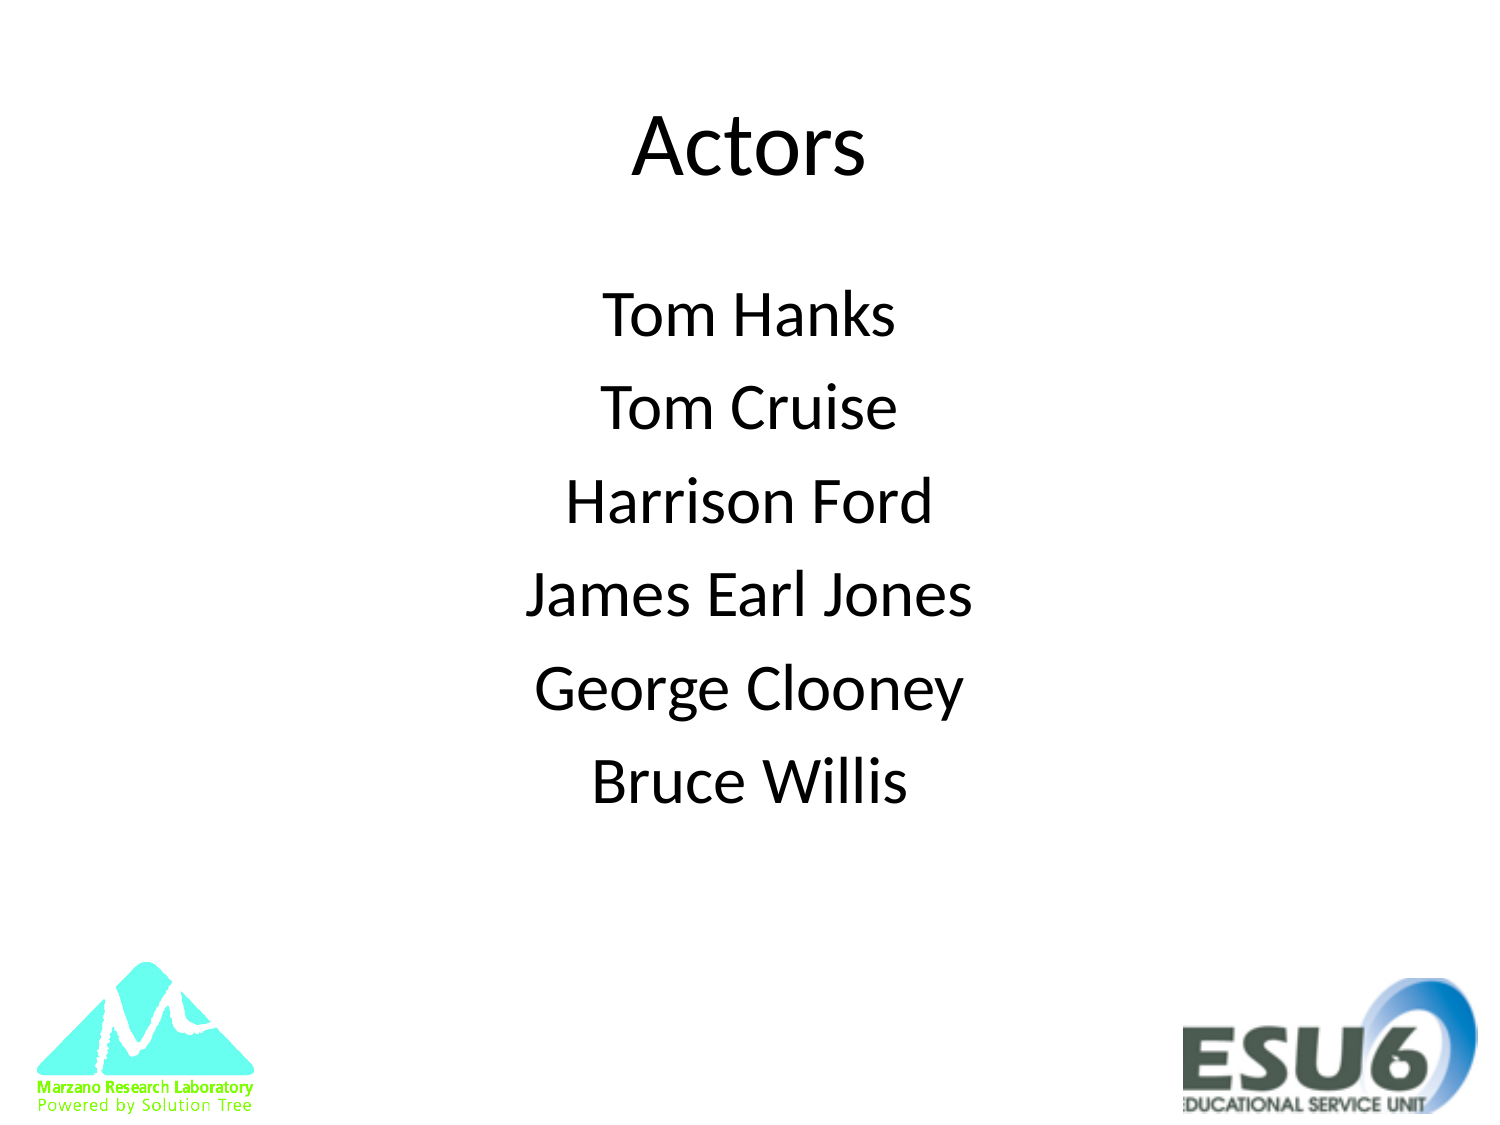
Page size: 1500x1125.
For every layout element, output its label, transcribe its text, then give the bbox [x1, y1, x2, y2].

picture [37, 962, 254, 1114]
picture [1183, 978, 1478, 1114]
title Actors [75, 45, 1425, 233]
list Tom Hanks Tom Cruise Harrison Ford James Earl Jones George Clooney Bruce Willis [75, 262, 1425, 1005]
